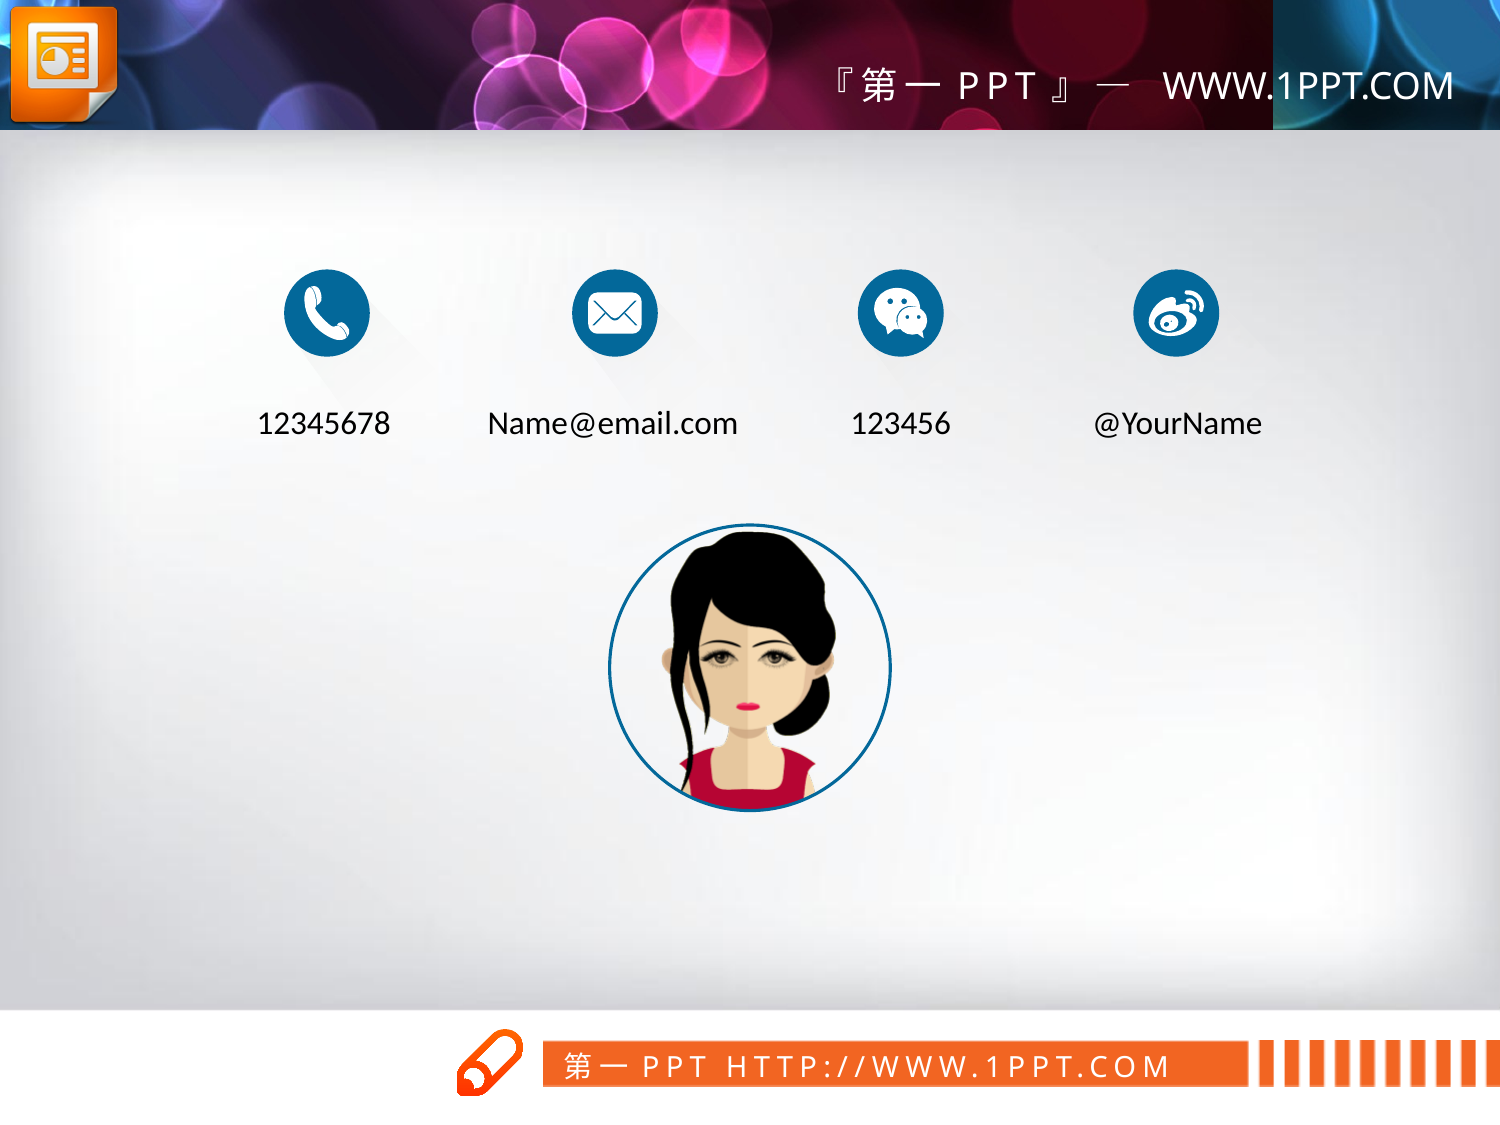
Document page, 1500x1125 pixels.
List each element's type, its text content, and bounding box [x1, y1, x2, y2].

text_box @YourName [1012, 389, 1343, 440]
text_box Name@email.com [429, 389, 770, 440]
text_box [1133, 269, 1260, 413]
picture [0, 0, 1500, 1012]
picture [543, 1040, 1500, 1087]
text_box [571, 269, 699, 413]
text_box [283, 269, 411, 413]
text_box [609, 525, 891, 811]
text_box 123456 [770, 389, 1012, 440]
text_box 12345678 [200, 389, 429, 440]
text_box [857, 269, 984, 413]
